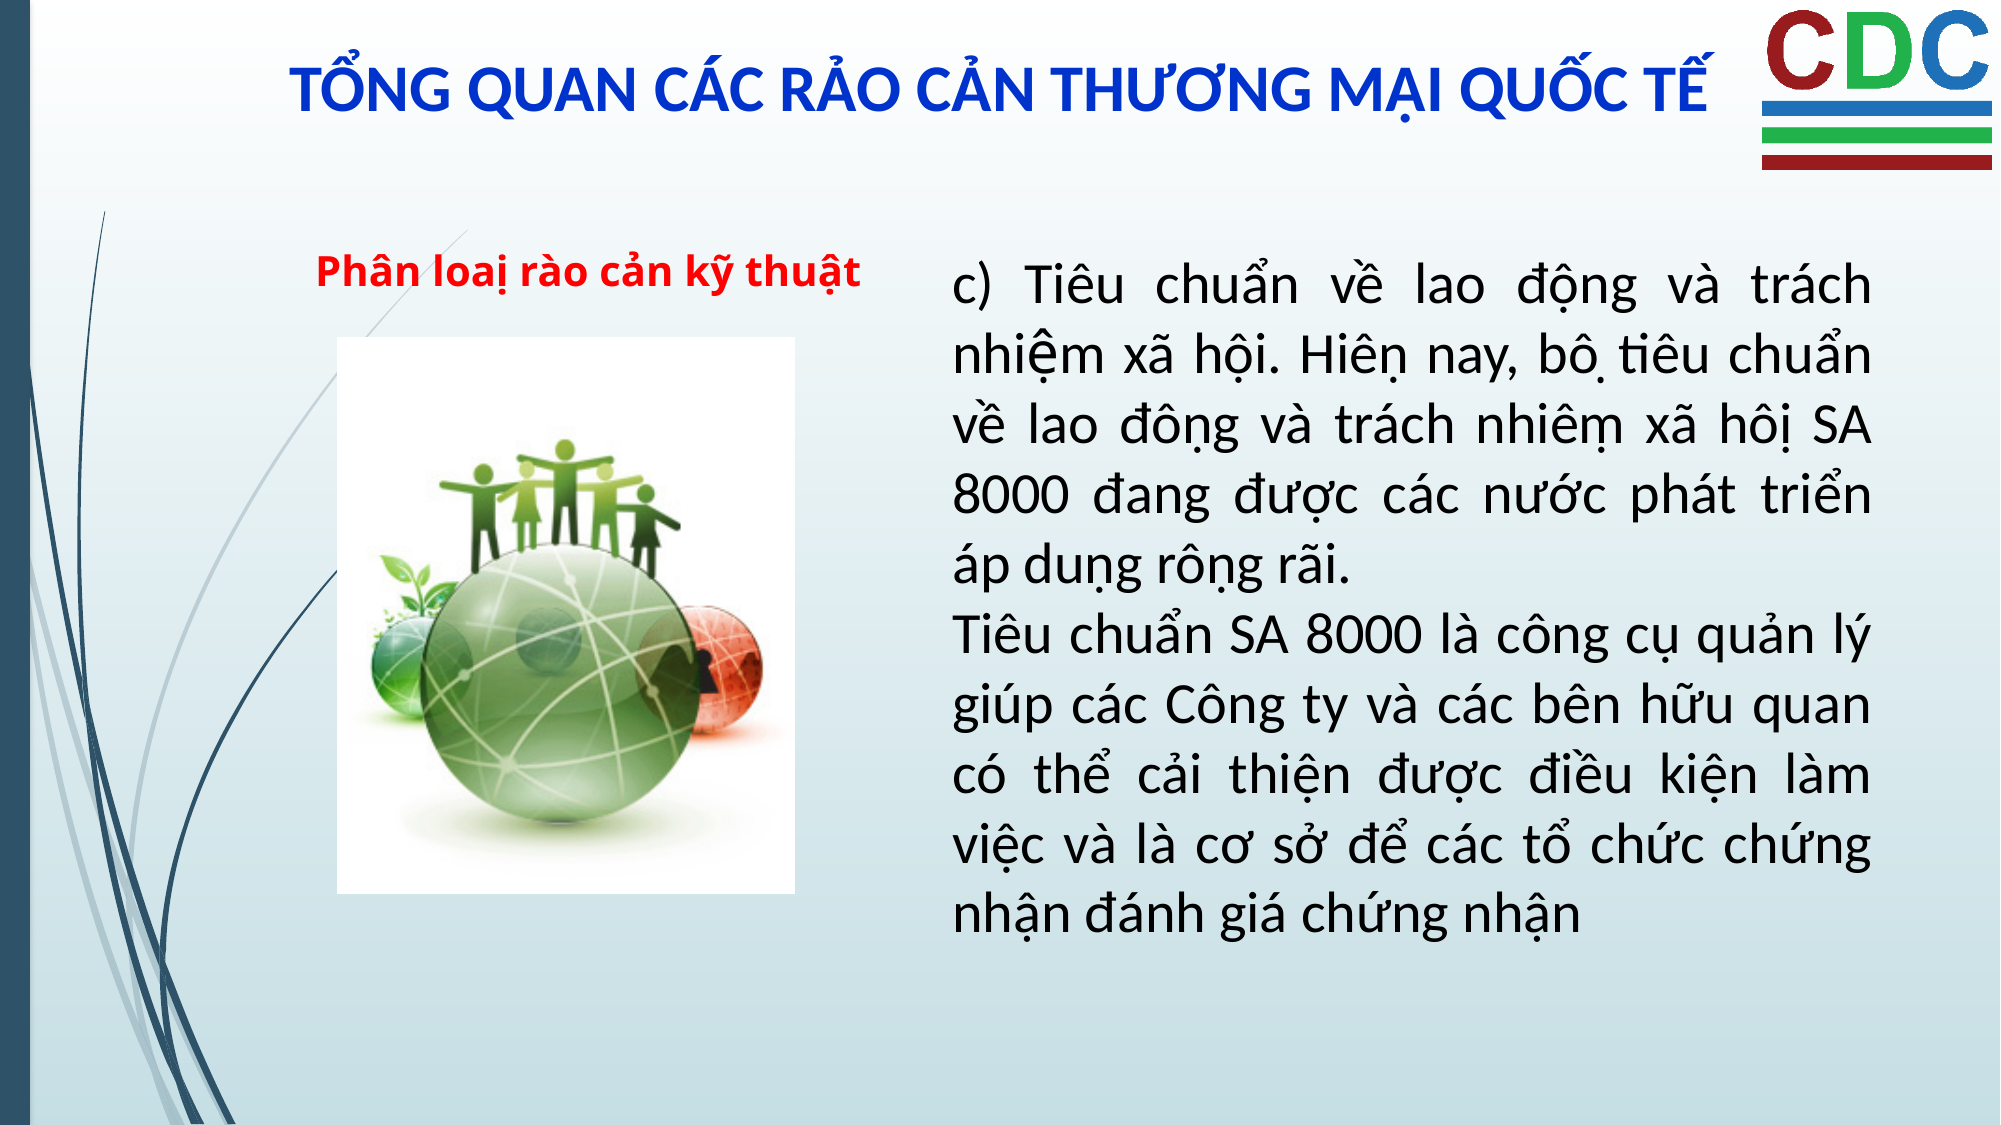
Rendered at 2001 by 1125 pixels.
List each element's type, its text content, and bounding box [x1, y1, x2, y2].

text_box c) Tiêu chuẩn về lao động và trách nhiệm xã hội. Hiêṇ nay, bô ̣tiêu chuẩn về lao đôṇg và trách nhiêṃ xã hôị SA 8000 đang được các nước phát triển áp duṇg rôṇg rãi. Tiêu chuẩn SA 8000 là công cụ quản lý giúp các Công ty và các bên hữu quan có thể cải thiện được điều kiện làm việc và là cơ sở để các tổ chức chứng nhận đánh giá chứng nhận [937, 237, 1888, 952]
text_box Phân loaị rào cản kỹ thuật [300, 237, 877, 303]
picture [337, 337, 795, 894]
picture [1762, 10, 1992, 170]
text_box TỔNG QUAN CÁC RẢO CẢN THƯƠNG MẠI QUỐC TẾ [274, 37, 1726, 133]
